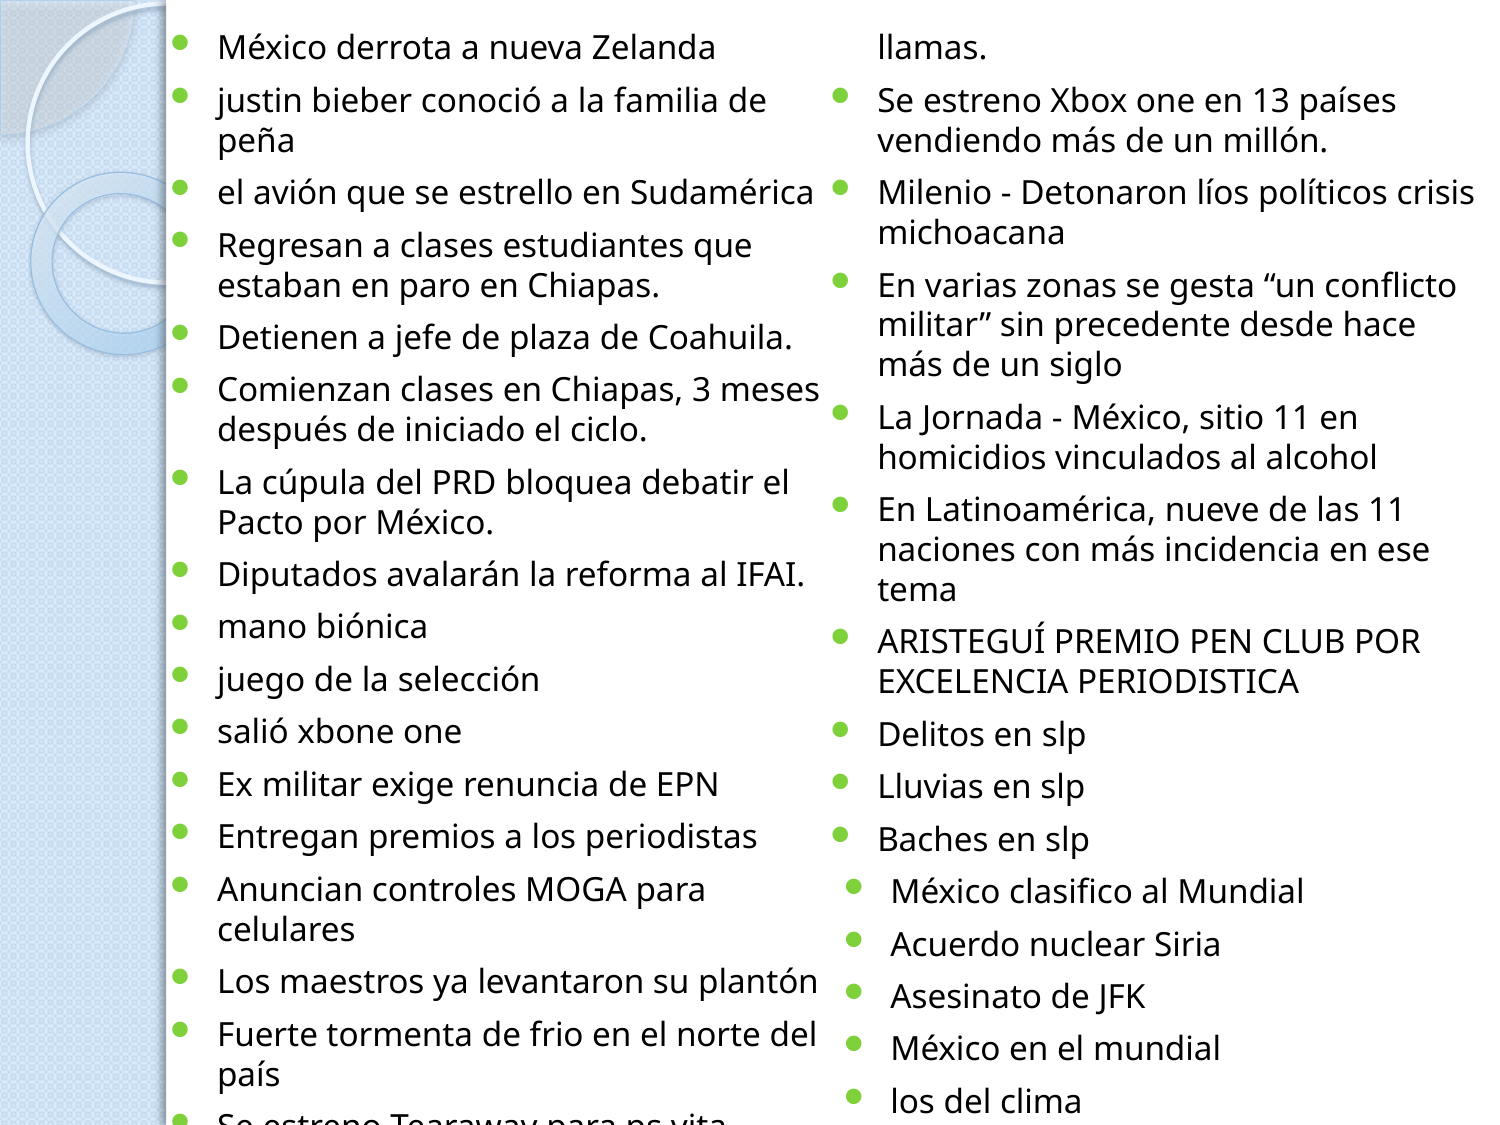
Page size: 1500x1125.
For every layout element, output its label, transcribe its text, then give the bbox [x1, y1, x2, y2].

list México derrota a nueva Zelanda justin bieber conoció a la familia de peña el avión que se estrello en Sudamérica Regresan a clases estudiantes que estaban en paro en Chiapas. Detienen a jefe de plaza de Coahuila. Comienzan clases en Chiapas, 3 meses después de iniciado el ciclo. La cúpula del PRD bloquea debatir el Pacto por México. Diputados avalarán la reforma al IFAI. mano biónica juego de la selección salió xbone one Ex militar exige renuncia de EPN Entregan premios a los periodistas Anuncian controles MOGA para celulares Los maestros ya levantaron su plantón Fuerte tormenta de frio en el norte del país Se estreno Tearaway para ps vita. Se estreno en México la película En llamas. Se estreno Xbox one en 13 países vendiendo más de un millón. Milenio - Detonaron líos políticos crisis michoacana En varias zonas se gesta “un conflicto militar” sin precedente desde hace más de un siglo La Jornada - México, sitio 11 en homicidios vinculados al alcohol En Latinoamérica, nueve de las 11 naciones con más incidencia en ese tema ARISTEGUÍ PREMIO PEN CLUB POR EXCELENCIA PERIODISTICA Delitos en slp Lluvias en slp Baches en slp México clasifico al Mundial Acuerdo nuclear Siria Asesinato de JFK México en el mundial los del clima Desarme de civiles en Michoacán [155, 19, 1500, 1012]
